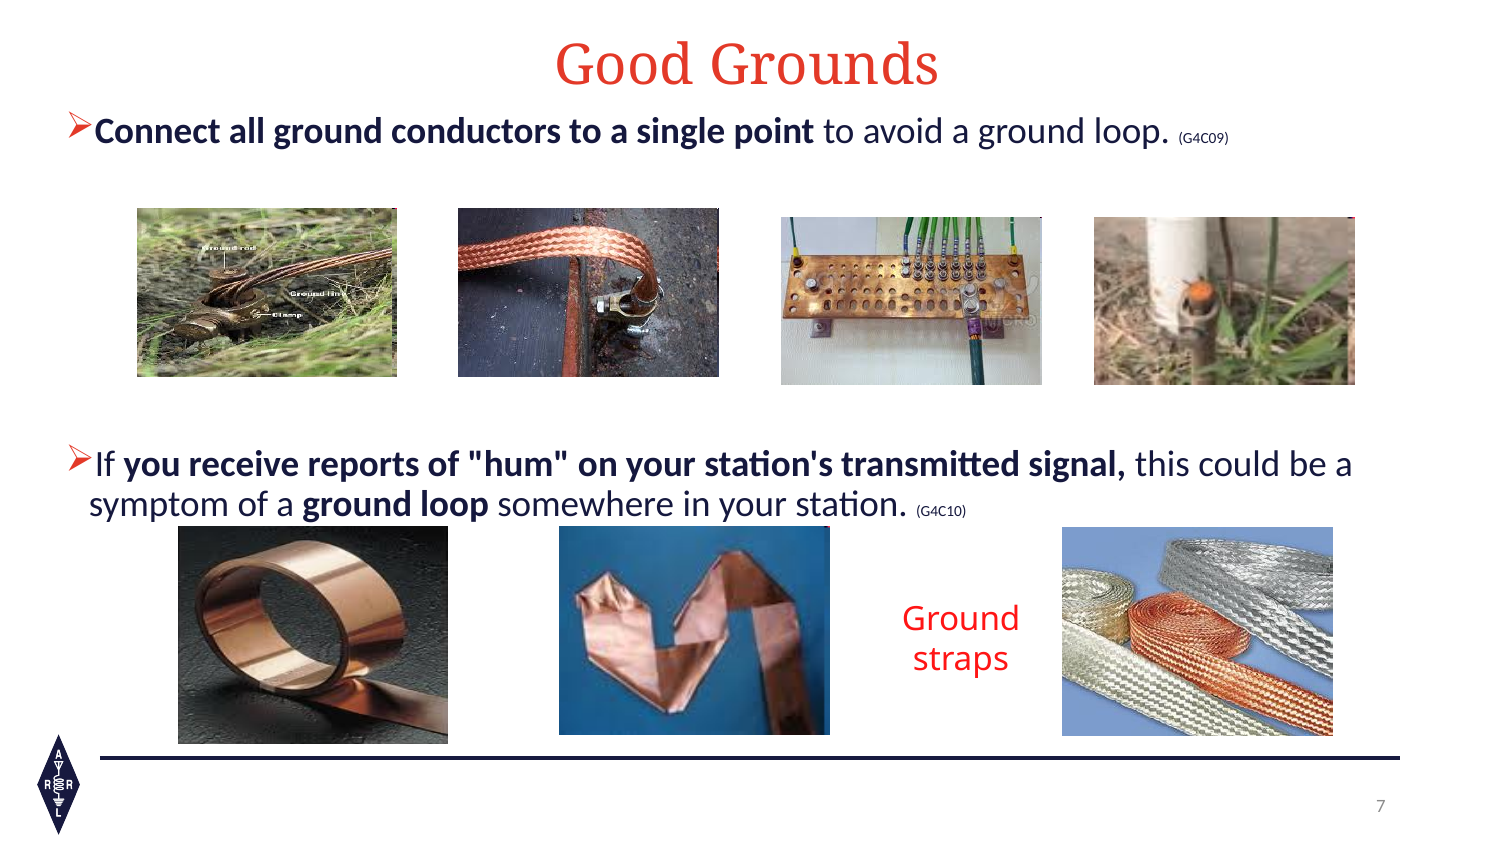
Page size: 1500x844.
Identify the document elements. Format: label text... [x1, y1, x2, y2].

list Connect all ground conductors to a single point to avoid a ground loop. (G4C09) If you receive reports of "hum" on your station's transmitted signal, this could be a symptom of a ground loop somewhere in your station. (G4C10) [65, 106, 1454, 534]
text_box 7 [1059, 782, 1397, 827]
picture [559, 526, 830, 735]
picture [37, 734, 80, 835]
picture [1094, 217, 1355, 386]
title Good Grounds [216, 29, 1280, 137]
text_box Ground straps [859, 589, 1062, 685]
picture [137, 208, 397, 377]
picture [178, 526, 448, 744]
picture [781, 217, 1042, 386]
picture [1062, 527, 1333, 736]
picture [458, 208, 719, 377]
